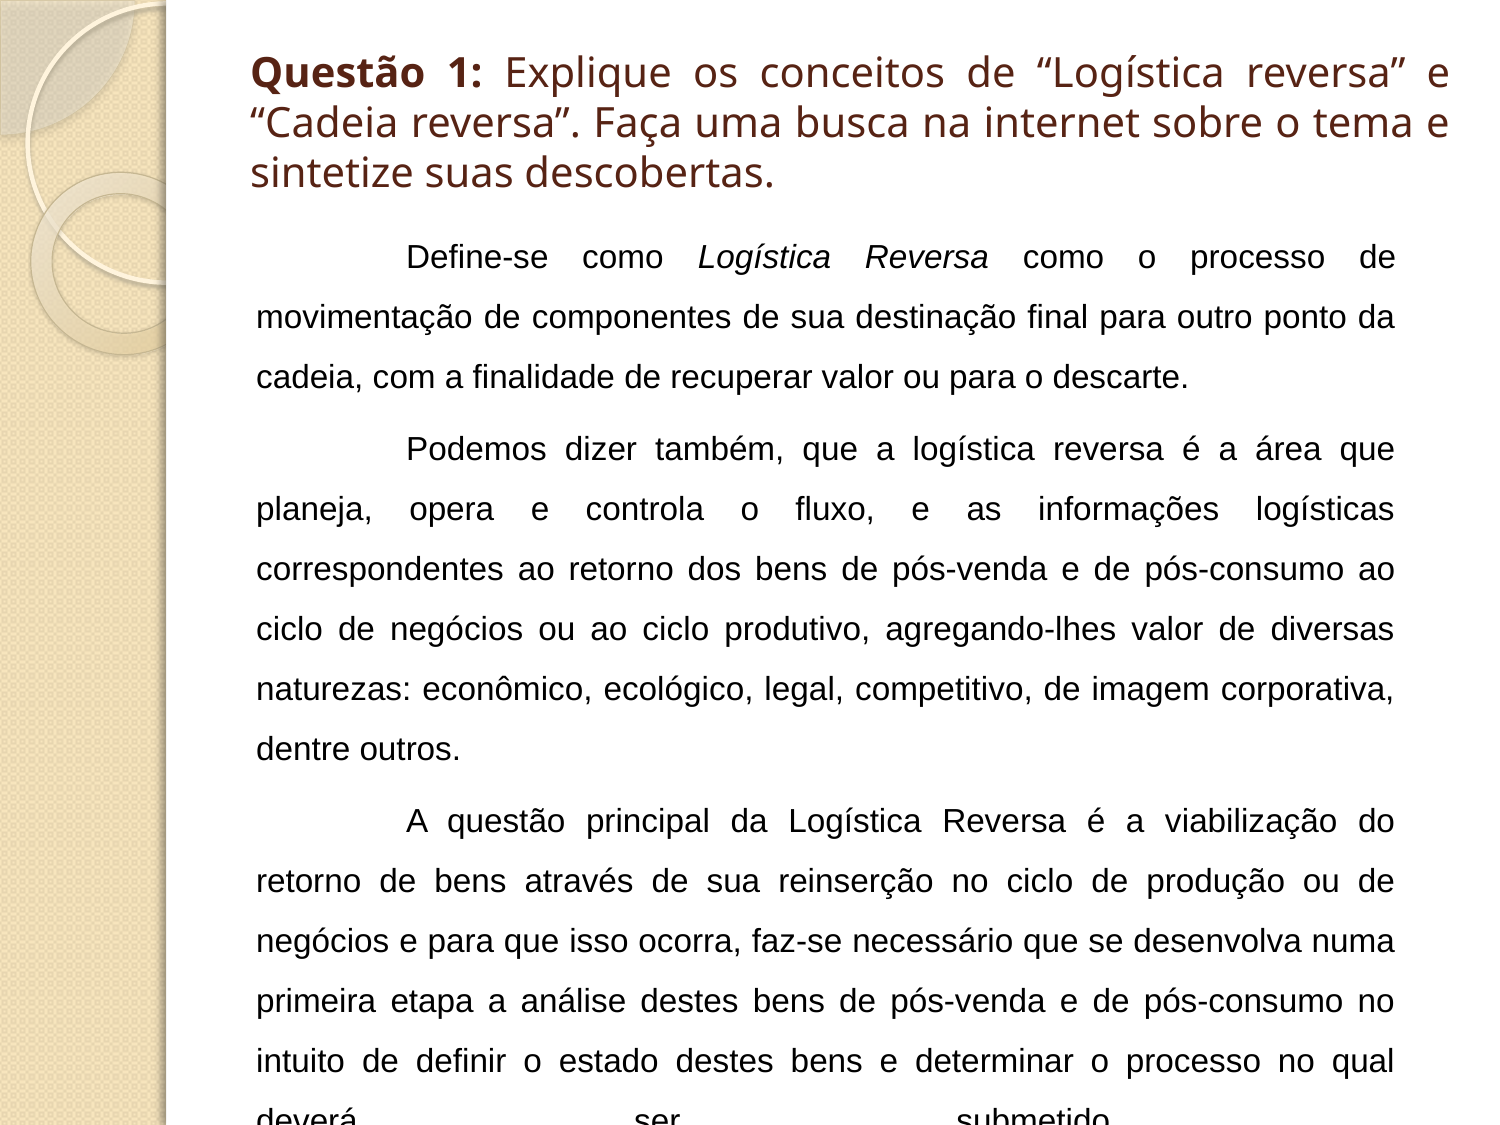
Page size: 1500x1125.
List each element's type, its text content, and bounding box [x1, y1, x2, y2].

list Define-se como Logística Reversa como o processo de movimentação de componentes de sua destinação final para outro ponto da cadeia, com a finalidade de recuperar valor ou para o descarte. Podemos dizer também, que a logística reversa é a área que planeja, opera e controla o fluxo, e as informações logísticas correspondentes ao retorno dos bens de pós-venda e de pós-consumo ao ciclo de negócios ou ao ciclo produtivo, agregando-lhes valor de diversas naturezas: econômico, ecológico, legal, competitivo, de imagem corporativa, dentre outros. A questão principal da Logística Reversa é a viabilização do retorno de bens através de sua reinserção no ciclo de produção ou de negócios e para que isso ocorra, faz-se necessário que se desenvolva numa primeira etapa a análise destes bens de pós-venda e de pós-consumo no intuito de definir o estado destes bens e determinar o processo no qual deverá ser submetido. [181, 208, 1412, 1083]
title Questão 1: Explique os conceitos de “Logística reversa” e “Cadeia reversa”. Faça uma busca na internet sobre o tema e sintetize suas descobertas. [235, 0, 1466, 244]
